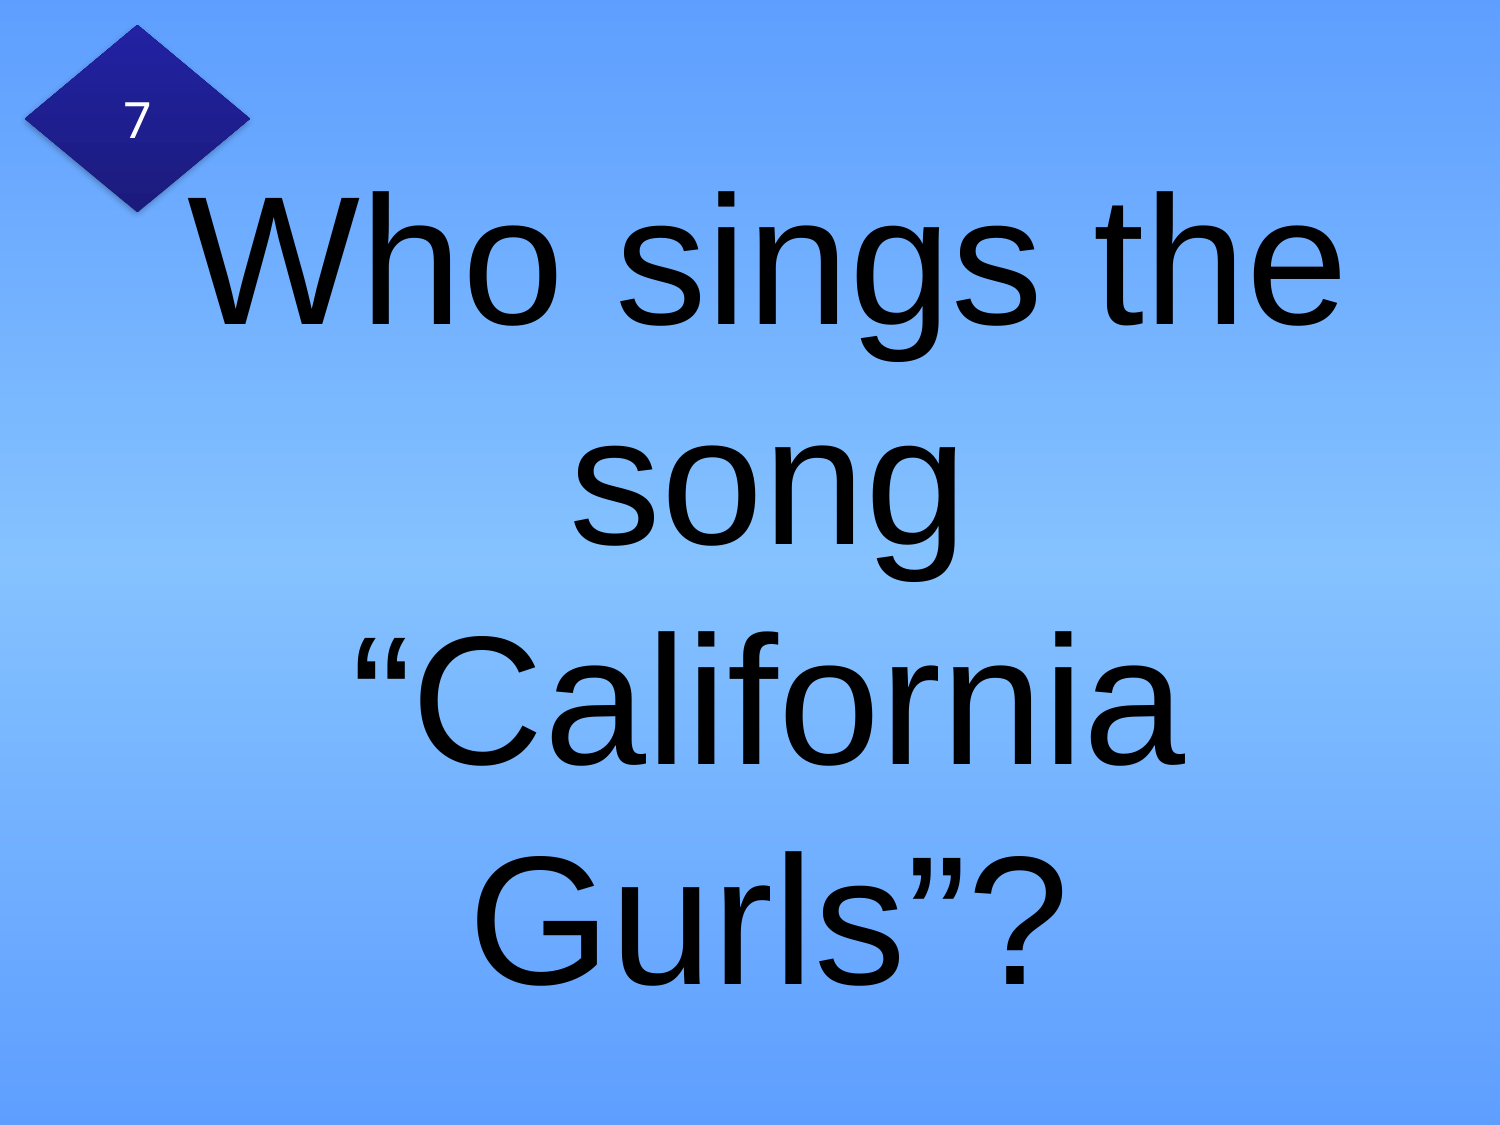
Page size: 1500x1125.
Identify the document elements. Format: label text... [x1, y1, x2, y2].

title Who sings the song “California Gurls”? [124, 212, 1413, 951]
text_box 7 [24, 24, 250, 213]
